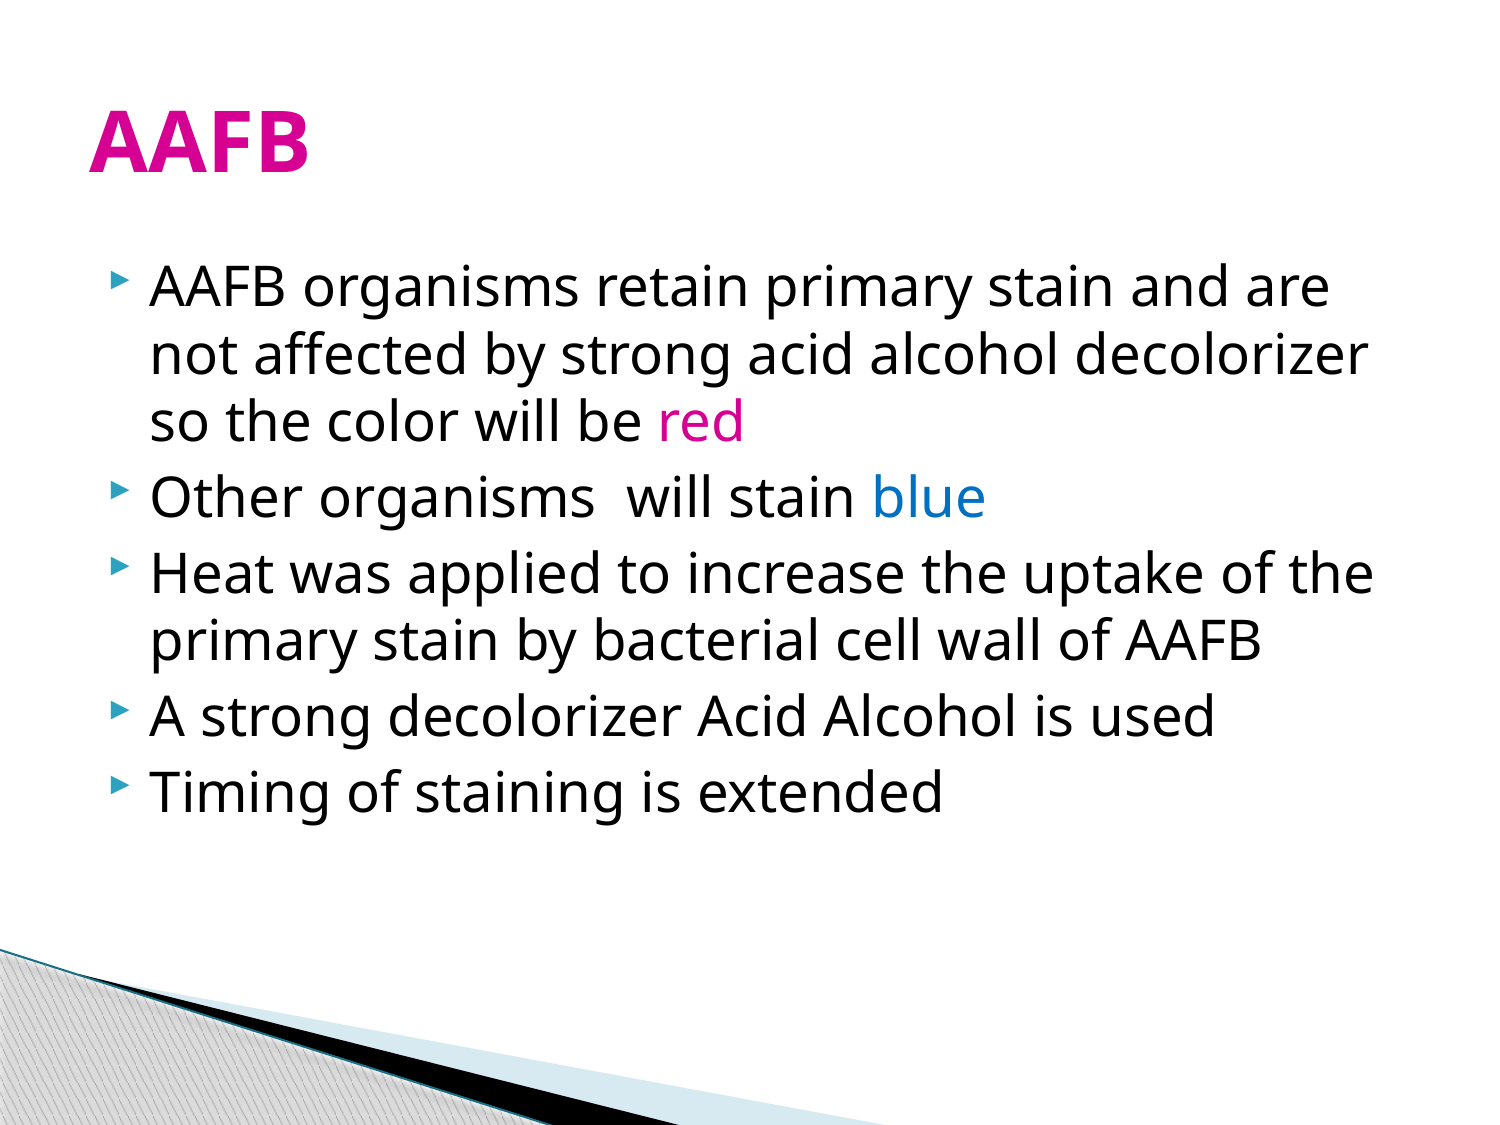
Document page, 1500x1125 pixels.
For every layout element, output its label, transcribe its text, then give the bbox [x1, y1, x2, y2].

title AAFB [75, 45, 1425, 233]
list AAFB organisms retain primary stain and are not affected by strong acid alcohol decolorizer so the color will be red Other organisms will stain blue Heat was applied to increase the uptake of the primary stain by bacterial cell wall of AAFB A strong decolorizer Acid Alcohol is used Timing of staining is extended [75, 243, 1425, 986]
